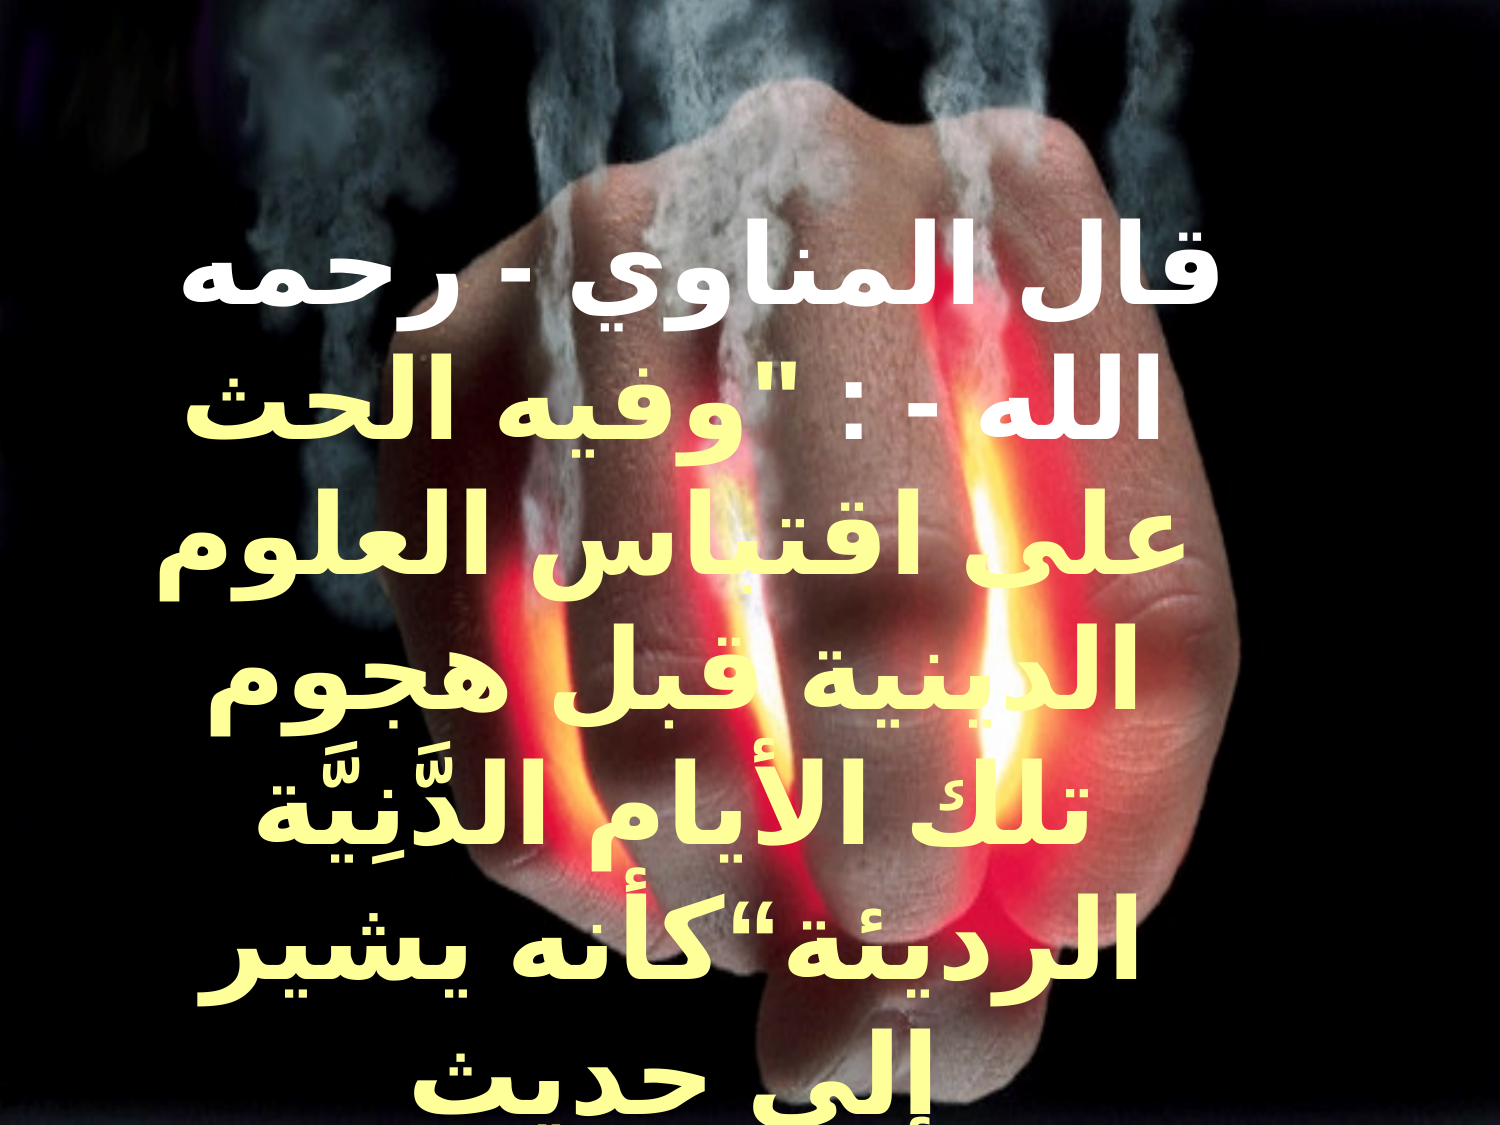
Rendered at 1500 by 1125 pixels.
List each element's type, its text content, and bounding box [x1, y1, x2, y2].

text_box قال المناوي - رحمه الله - : "وفيه الحث على اقتباس العلوم الدينية قبل هجوم تلك الأيام الدَّنِيَّة الرديئة“كأنه يشير إلى حديث المصطفى. ”احفظ الله يحفظك [123, 184, 1282, 964]
picture [0, 0, 1500, 1125]
